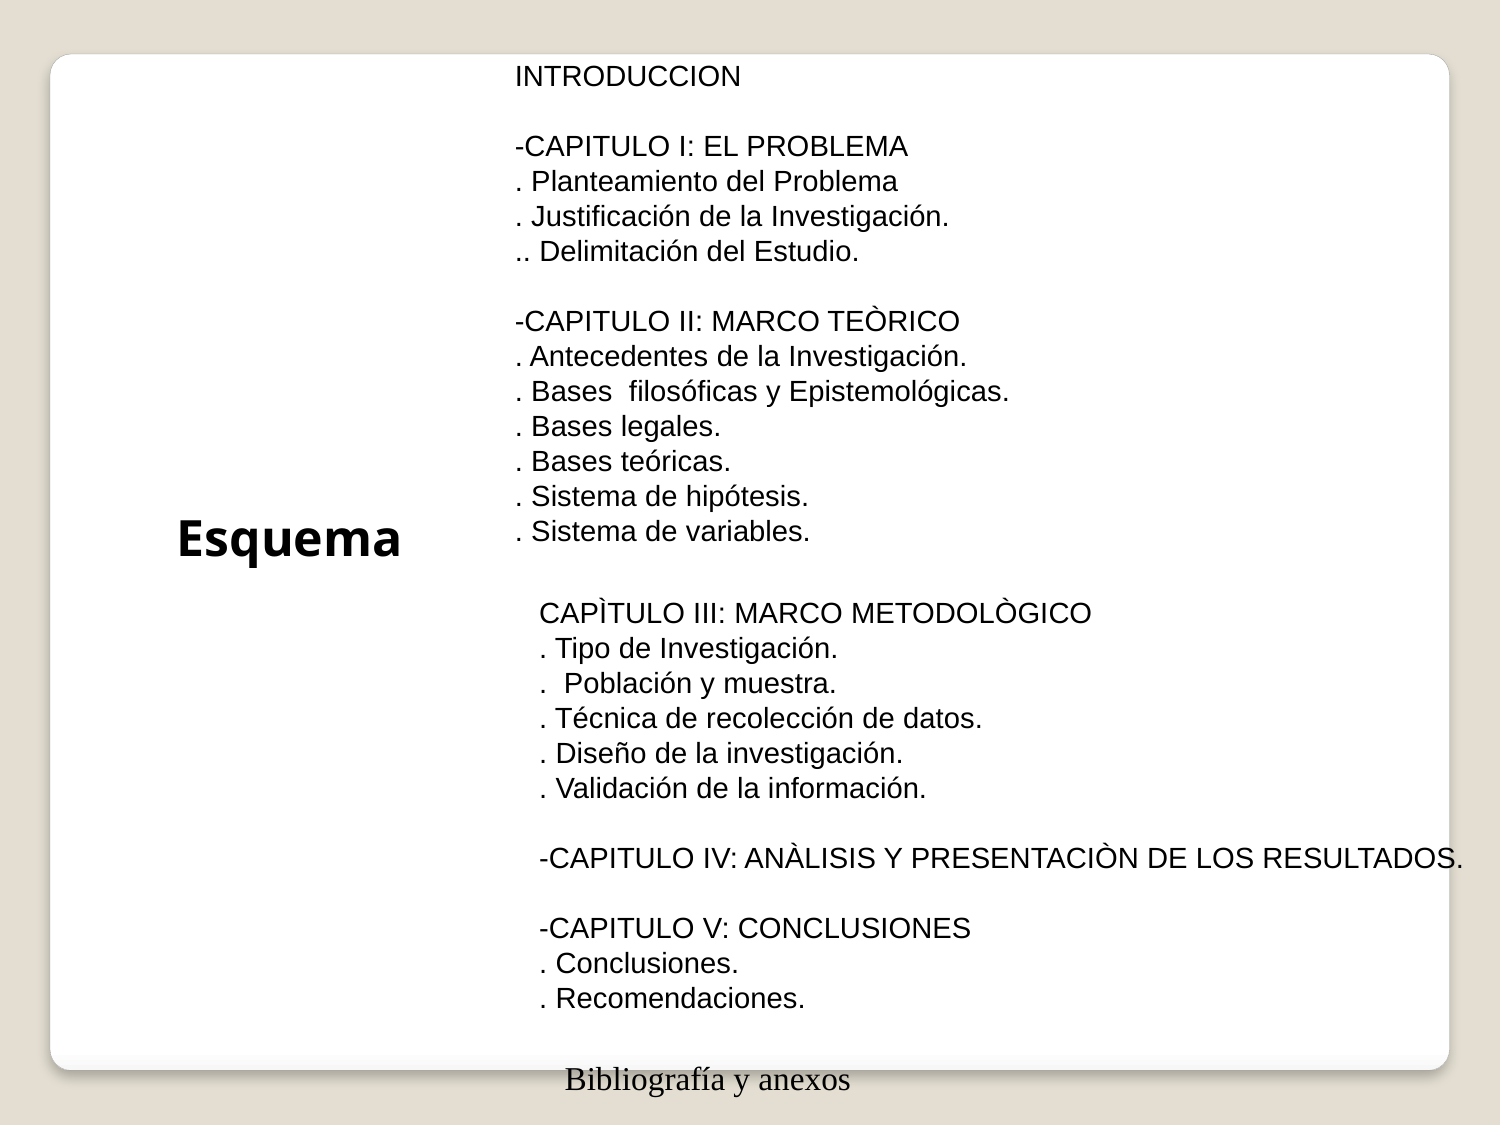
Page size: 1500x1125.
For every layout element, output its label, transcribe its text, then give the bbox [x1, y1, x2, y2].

text_box INTRODUCCION -CAPITULO I: EL PROBLEMA . Planteamiento del Problema . Justificación de la Investigación. .. Delimitación del Estudio. -CAPITULO II: MARCO TEÒRICO . Antecedentes de la Investigación. . Bases filosóficas y Epistemológicas. . Bases legales. . Bases teóricas. . Sistema de hipótesis. . Sistema de variables. [500, 49, 1200, 590]
text_box CAPÌTULO III: MARCO METODOLÒGICO . Tipo de Investigación. . Población y muestra. . Técnica de recolección de datos. . Diseño de la investigación. . Validación de la información. -CAPITULO IV: ANÀLISIS Y PRESENTACIÒN DE LOS RESULTADOS. -CAPITULO V: CONCLUSIONES . Conclusiones. . Recomendaciones. [524, 587, 1480, 1057]
text_box Bibliografía y anexos [549, 1049, 1013, 1105]
text_box Esquema [161, 498, 444, 574]
